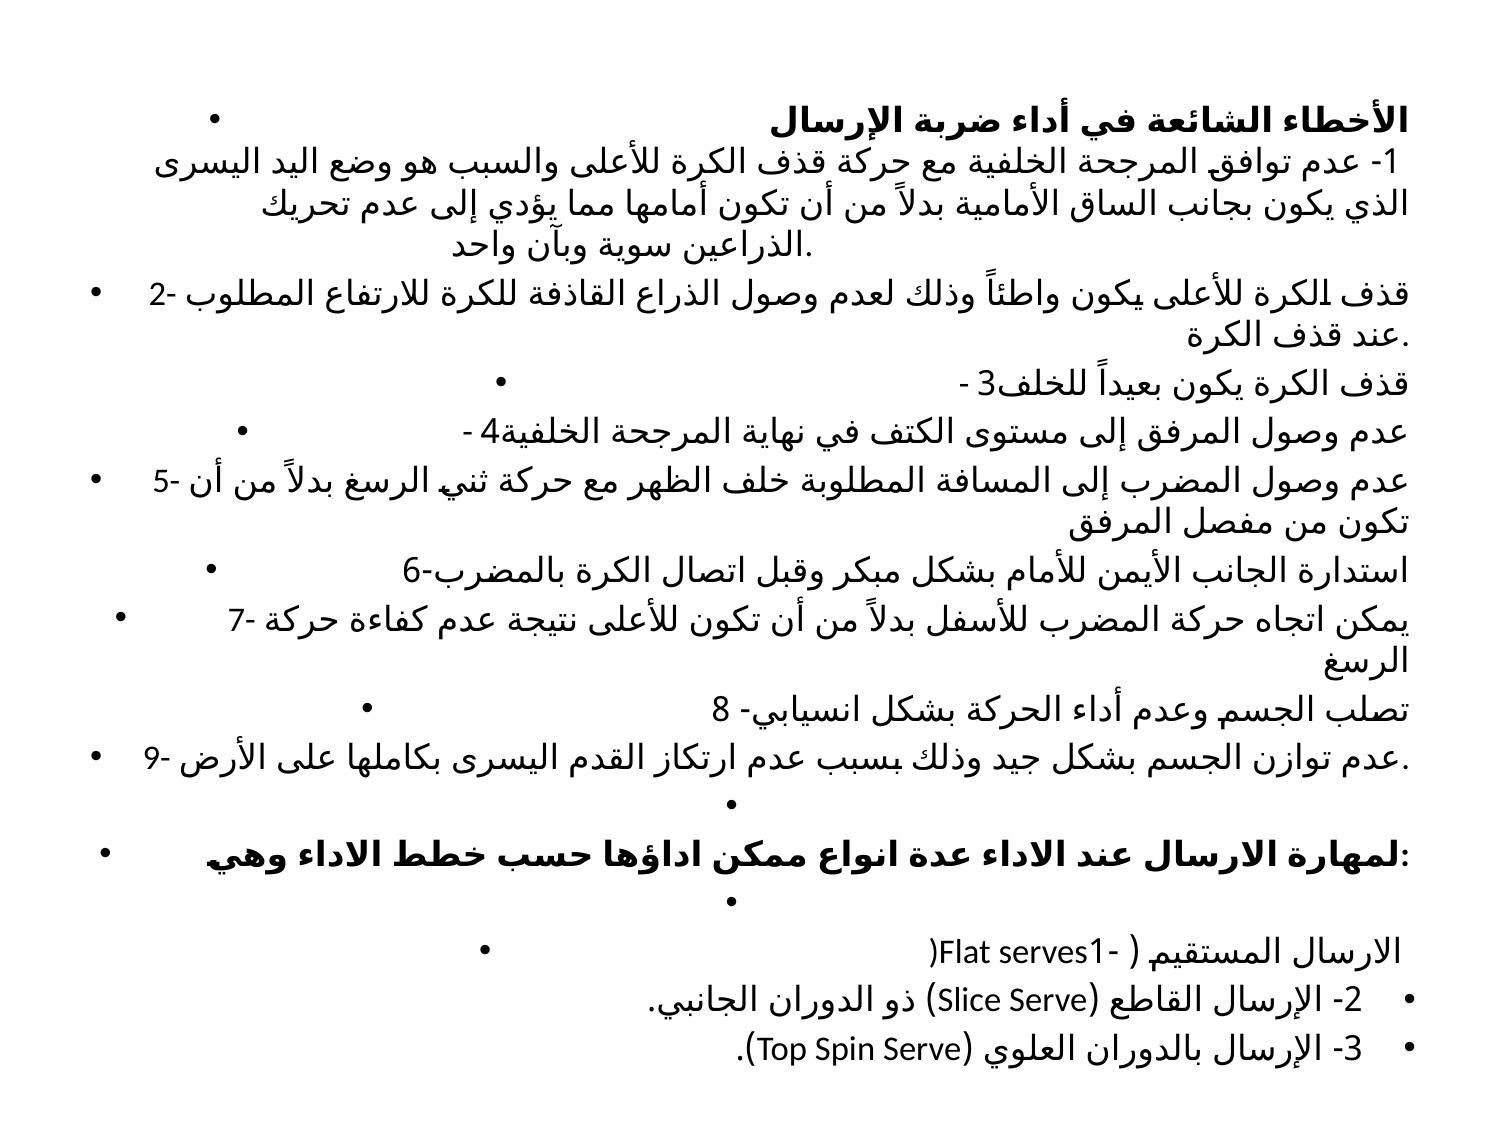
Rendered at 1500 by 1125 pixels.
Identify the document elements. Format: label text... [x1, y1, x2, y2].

list الأخطاء الشائعة في أداء ضربة الإرسال 1- عدم توافق المرجحة الخلفية مع حركة قذف الكرة للأعلى والسبب هو وضع اليد اليسرى الذي يكون بجانب الساق الأمامية بدلاً من أن تكون أمامها مما يؤدي إلى عدم تحريك الذراعين سوية وبآن واحد. 2- قذف الكرة للأعلى يكون واطئاً وذلك لعدم وصول الذراع القاذفة للكرة للارتفاع المطلوب عند قذف الكرة. - قذف الكرة يكون بعيداً للخلف3 - عدم وصول المرفق إلى مستوى الكتف في نهاية المرجحة الخلفية4 5- عدم وصول المضرب إلى المسافة المطلوبة خلف الظهر مع حركة ثني الرسغ بدلاً من أن تكون من مفصل المرفق استدارة الجانب الأيمن للأمام بشكل مبكر وقبل اتصال الكرة بالمضرب-6 7- يمكن اتجاه حركة المضرب للأسفل بدلاً من أن تكون للأعلى نتيجة عدم كفاءة حركة الرسغ تصلب الجسم وعدم أداء الحركة بشكل انسيابي- 8 9- عدم توازن الجسم بشكل جيد وذلك بسبب عدم ارتكاز القدم اليسرى بكاملها على الأرض. لمهارة الارسال عند الاداء عدة انواع ممكن اداؤها حسب خطط الاداء وهي: )Flat servesالارسال المستقيم ( -1 2- الإرسال القاطع (Slice Serve) ذو الدوران الجانبي. 3- الإرسال بالدوران العلوي (Top Spin Serve). [75, 90, 1425, 1083]
